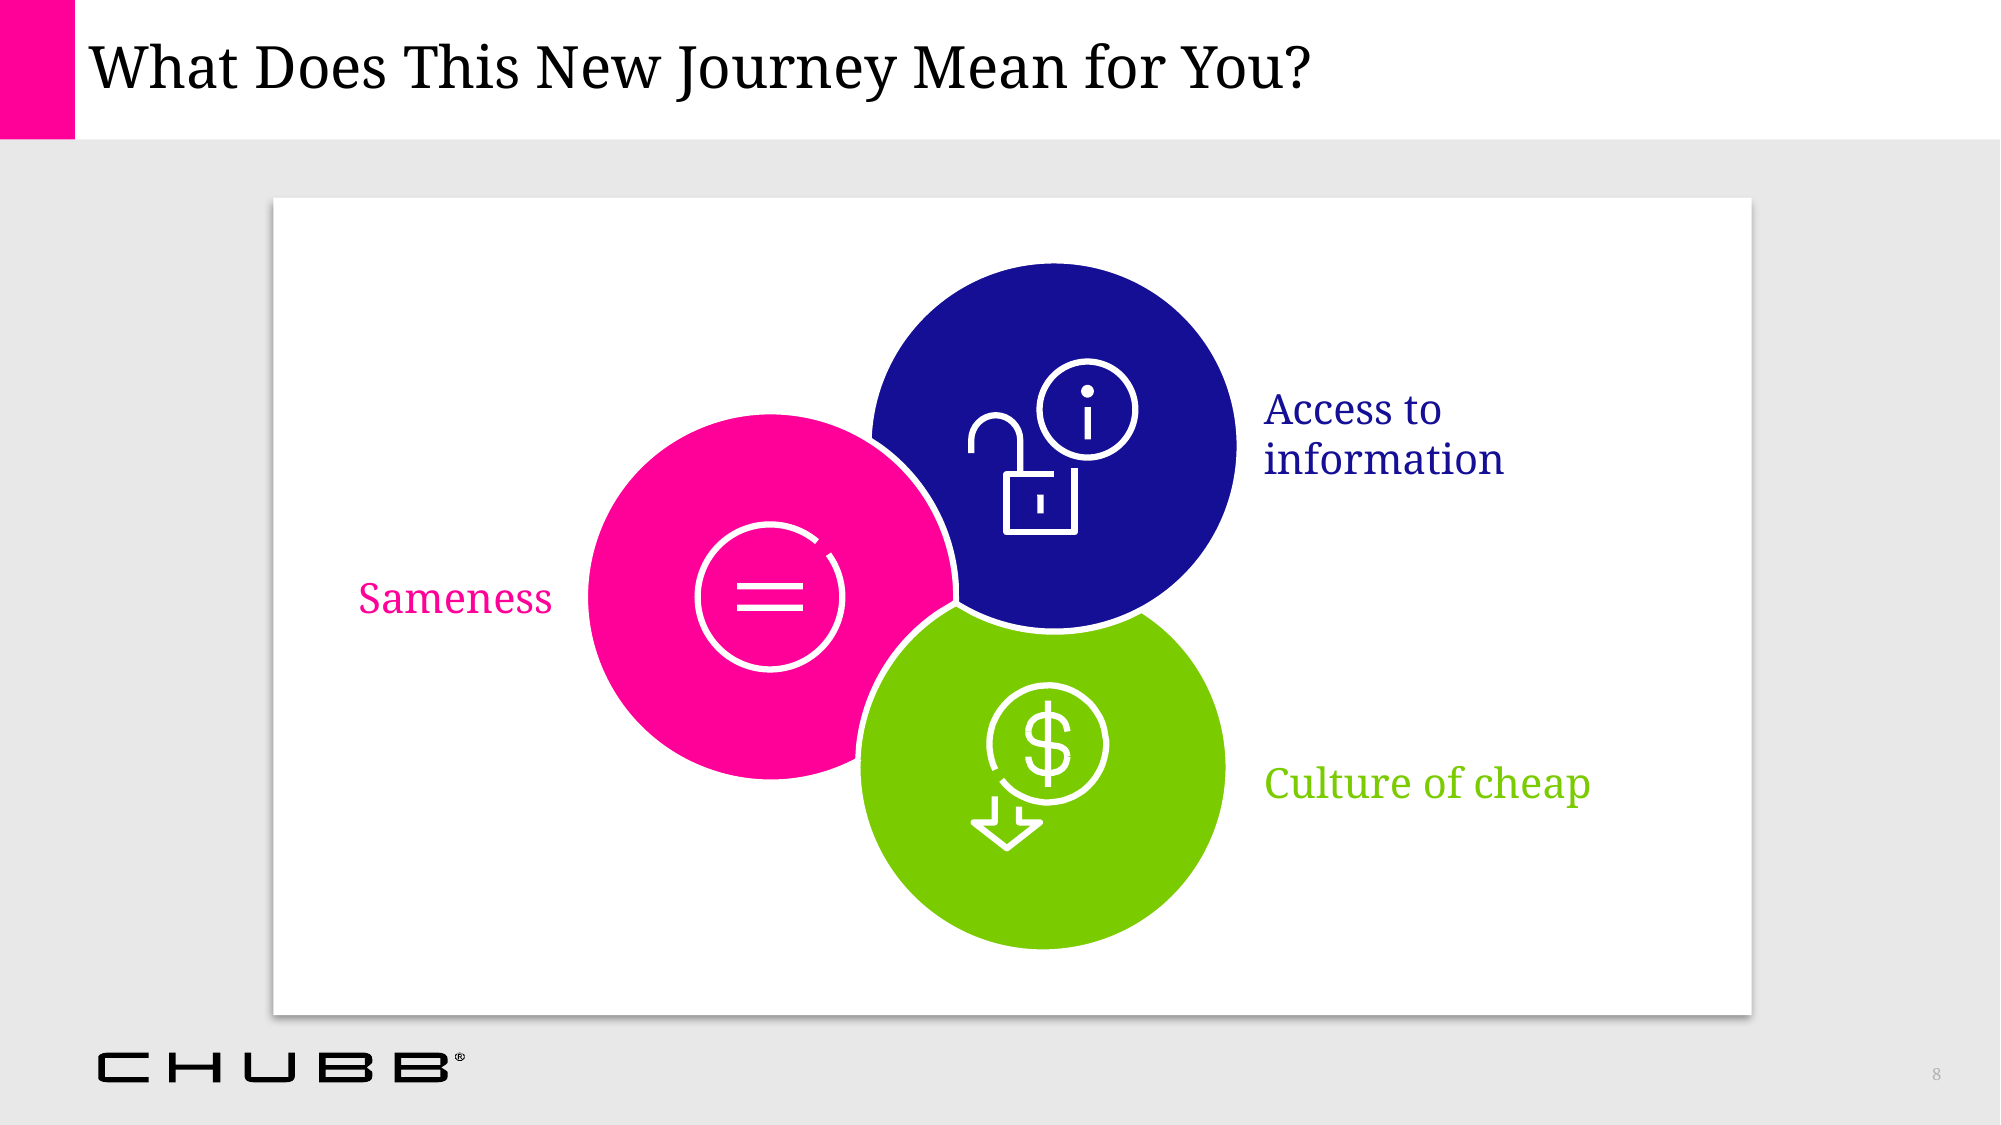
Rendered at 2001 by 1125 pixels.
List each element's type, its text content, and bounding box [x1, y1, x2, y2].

text_box Culture of cheap [1263, 756, 1602, 807]
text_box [971, 361, 1136, 533]
text_box [868, 260, 1240, 632]
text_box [973, 685, 1107, 849]
text_box [857, 604, 1229, 953]
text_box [697, 524, 843, 670]
title What Does This New Journey Mean for You? [73, 14, 1863, 126]
slide_number 8 [1849, 1033, 1957, 1094]
text_box [273, 197, 1752, 1016]
text_box Access to information [1263, 382, 1673, 483]
text_box [586, 411, 955, 783]
text_box Sameness [358, 571, 588, 622]
